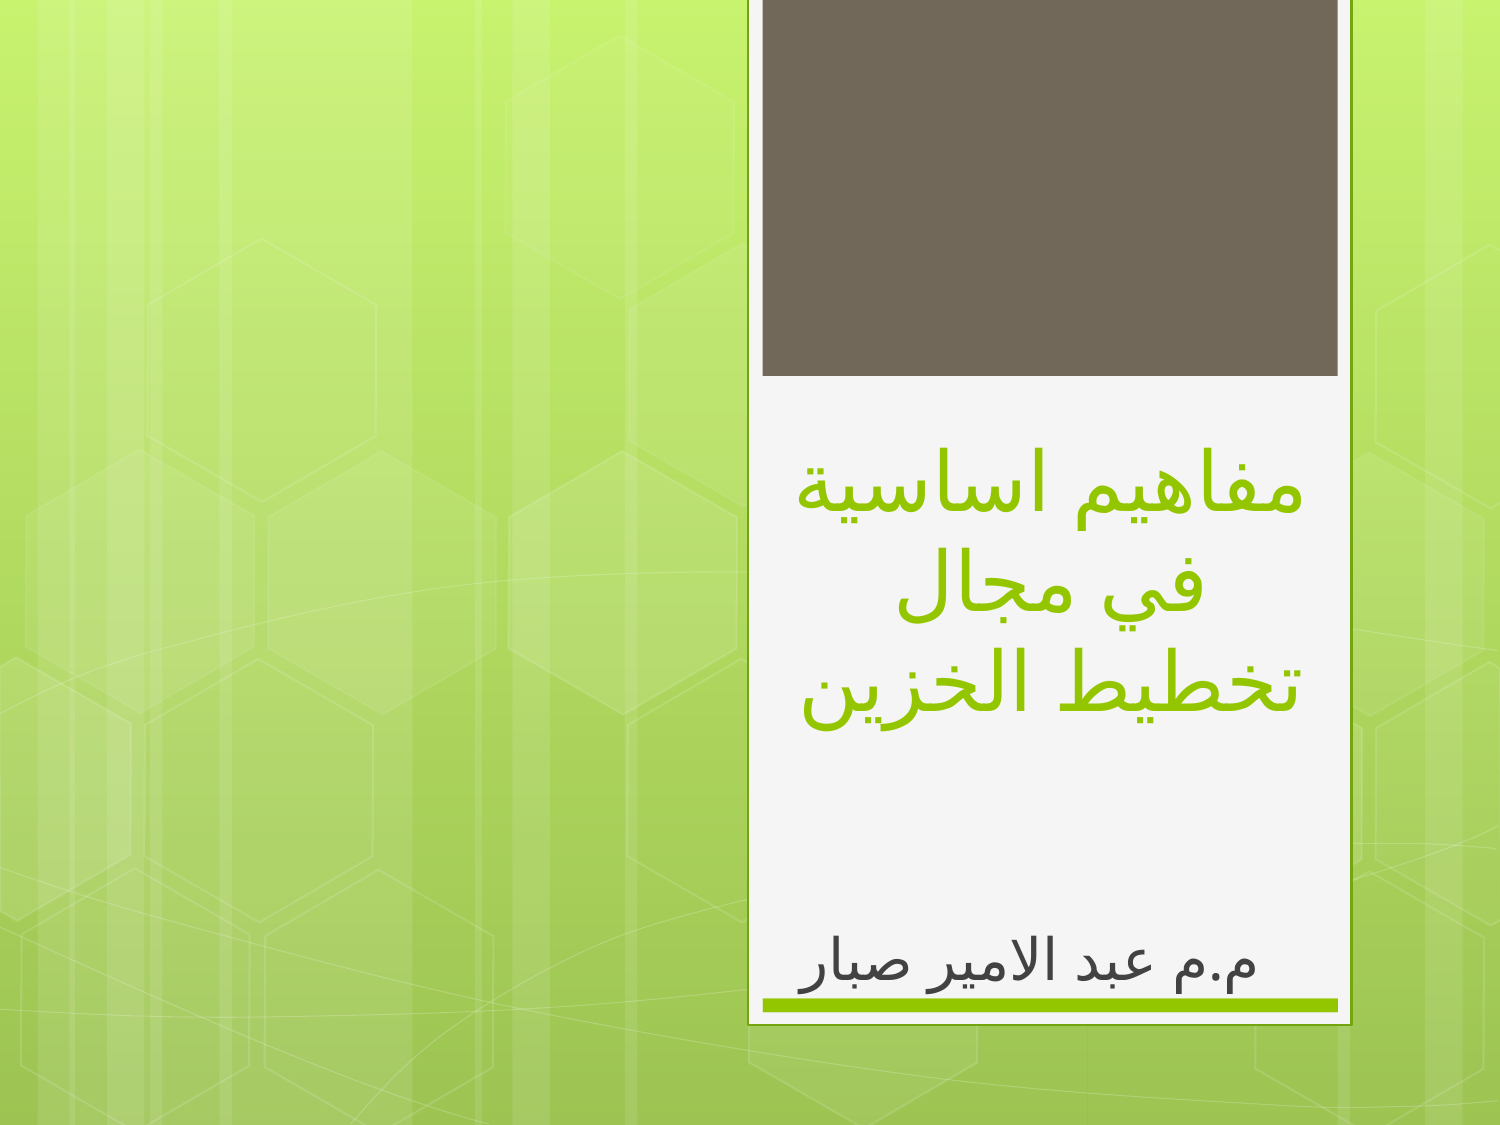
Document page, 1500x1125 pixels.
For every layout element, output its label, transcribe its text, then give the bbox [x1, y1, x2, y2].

title مفاهيم اساسية في مجال تخطيط الخزين [750, 420, 1353, 736]
subtitle م.م عبد الامير صبار [785, 914, 1329, 1122]
